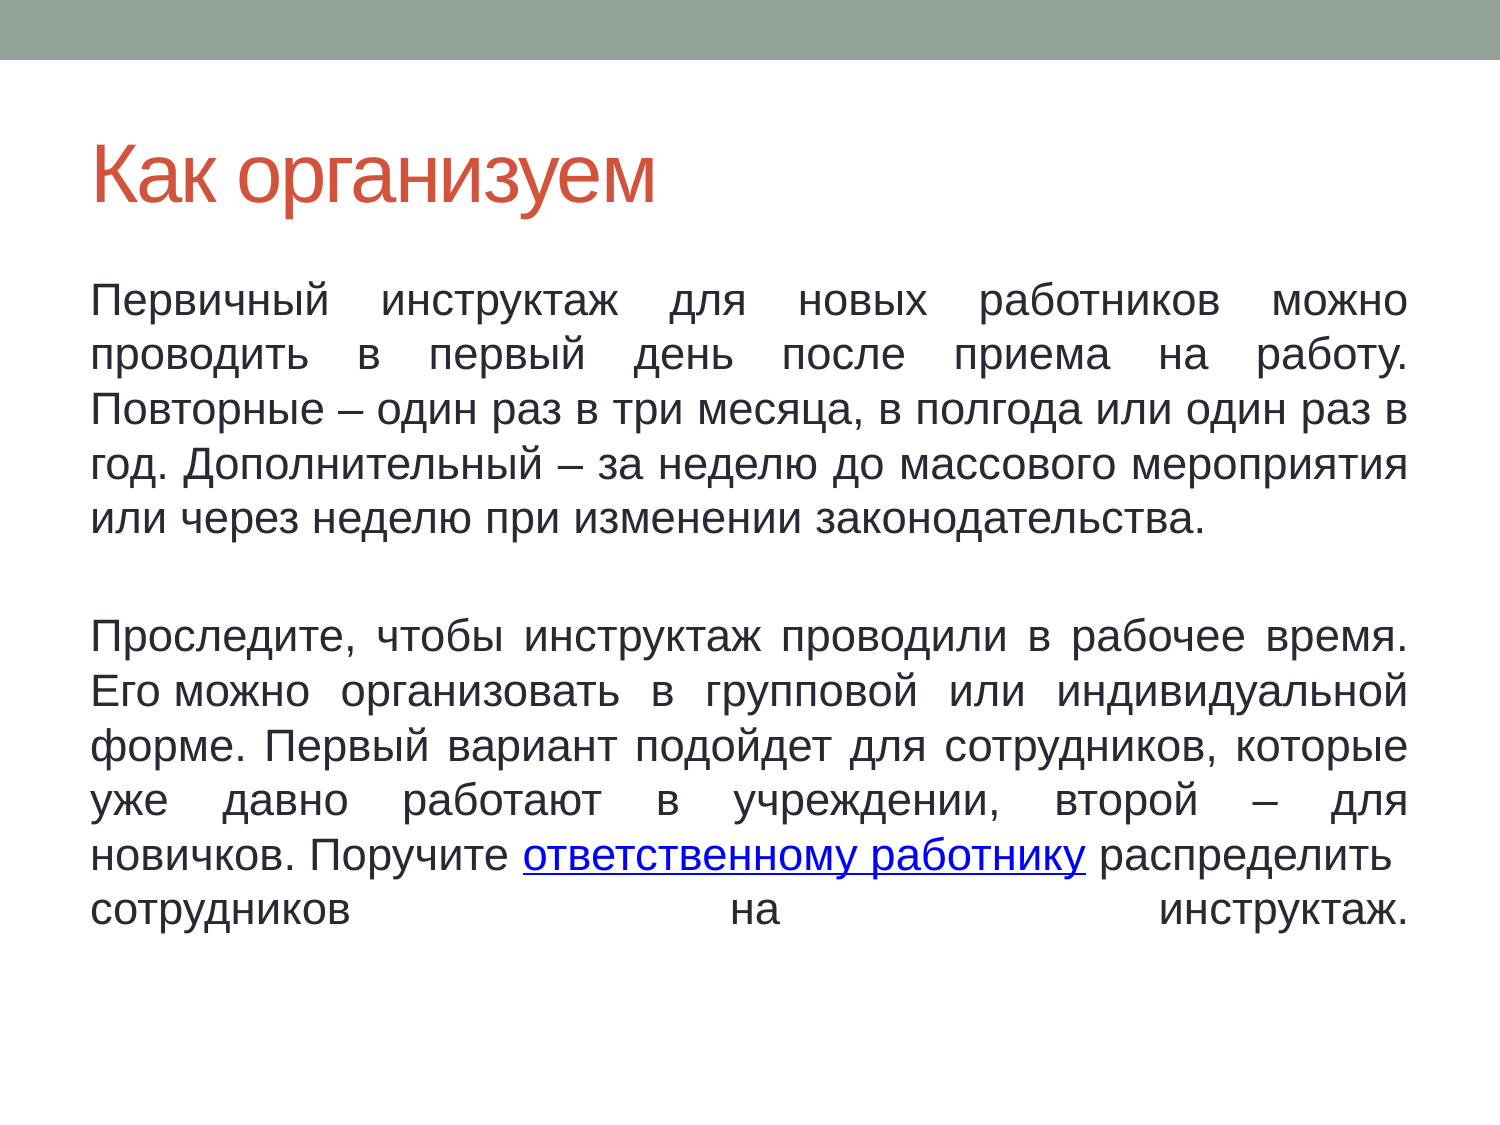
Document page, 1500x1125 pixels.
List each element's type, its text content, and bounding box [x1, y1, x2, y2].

title Как организуем [75, 87, 1425, 250]
list Первичный инструктаж для новых работников можно проводить в первый день после приема на работу. Повторные – один раз в три месяца, в полгода или один раз в год. Дополнительный – за неделю до массового мероприятия или через неделю при изменении законодательства. Проследите, чтобы инструктаж проводили в рабочее время. Его можно организовать в групповой или индивидуальной форме. Первый вариант подойдет для сотрудников, которые уже давно работают в учреждении, второй – для новичков. Поручите ответственному работнику распределить сотрудников на инструктаж. [75, 262, 1425, 1063]
